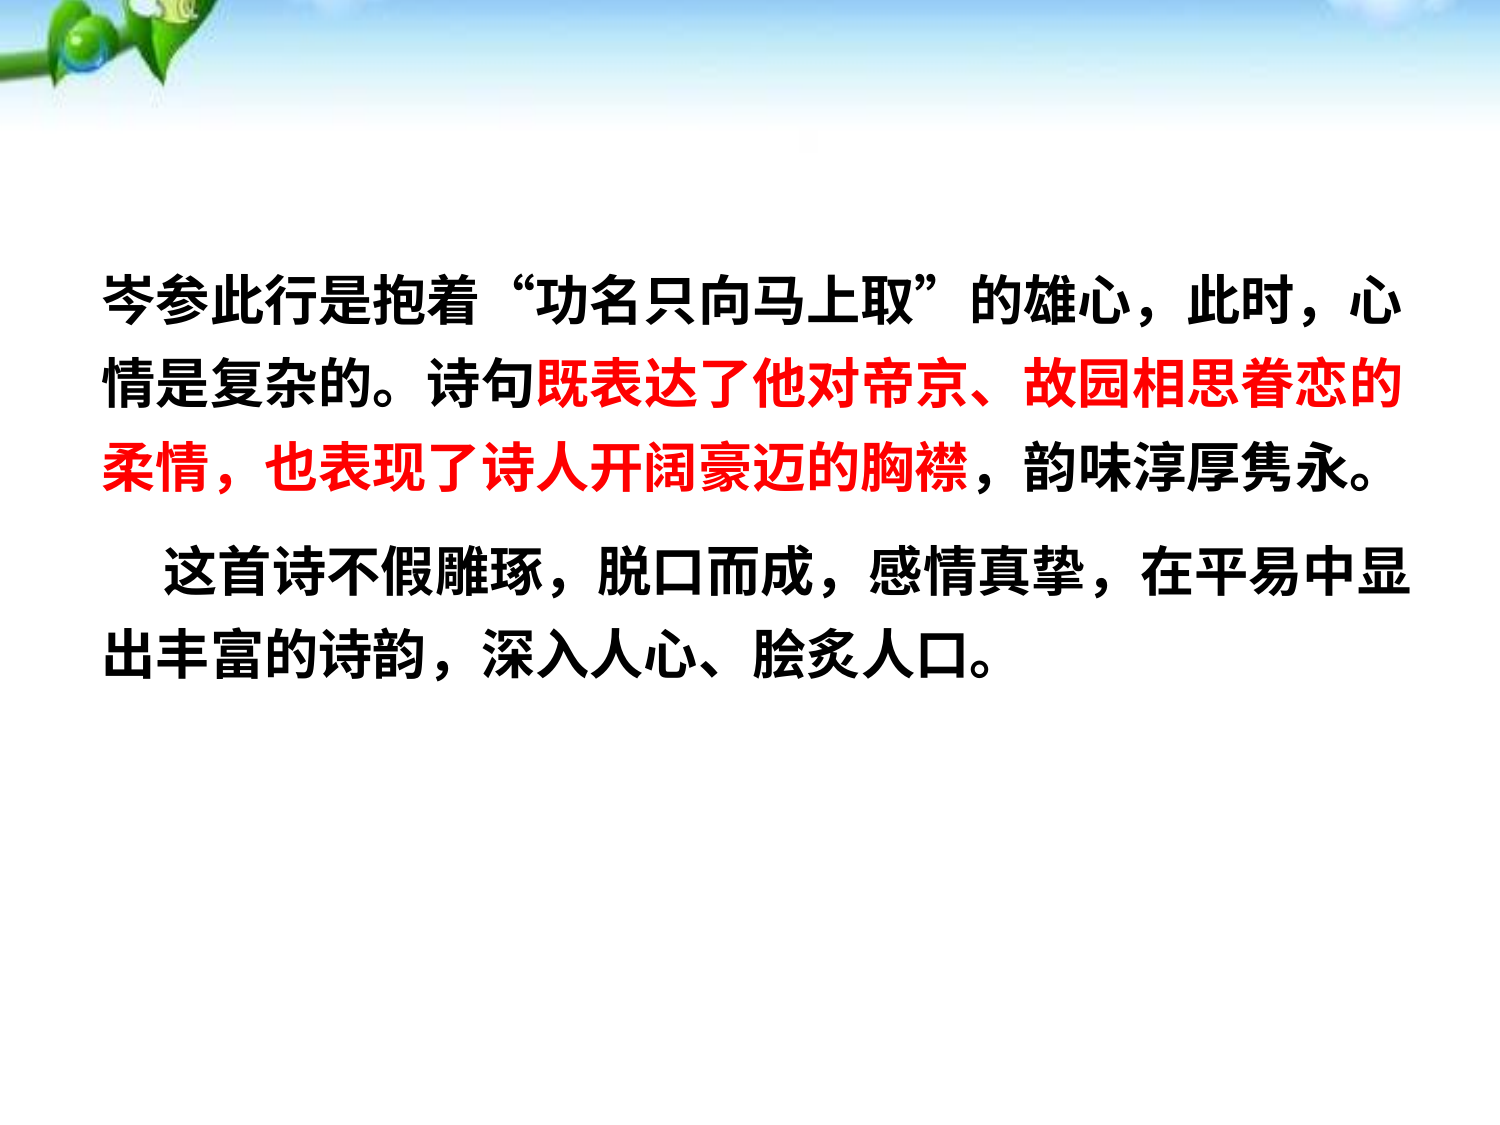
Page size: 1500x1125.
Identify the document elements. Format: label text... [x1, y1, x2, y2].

picture [0, 0, 1500, 1125]
text_box 岑参此行是抱着“功名只向马上取”的雄心，此时，心情是复杂的。诗句既表达了他对帝京、故园相思眷恋的柔情，也表现了诗人开阔豪迈的胸襟，韵味淳厚隽永。 这首诗不假雕琢，脱口而成，感情真挚，在平易中显出丰富的诗韵，深入人心、脍炙人口。 [86, 240, 1453, 693]
